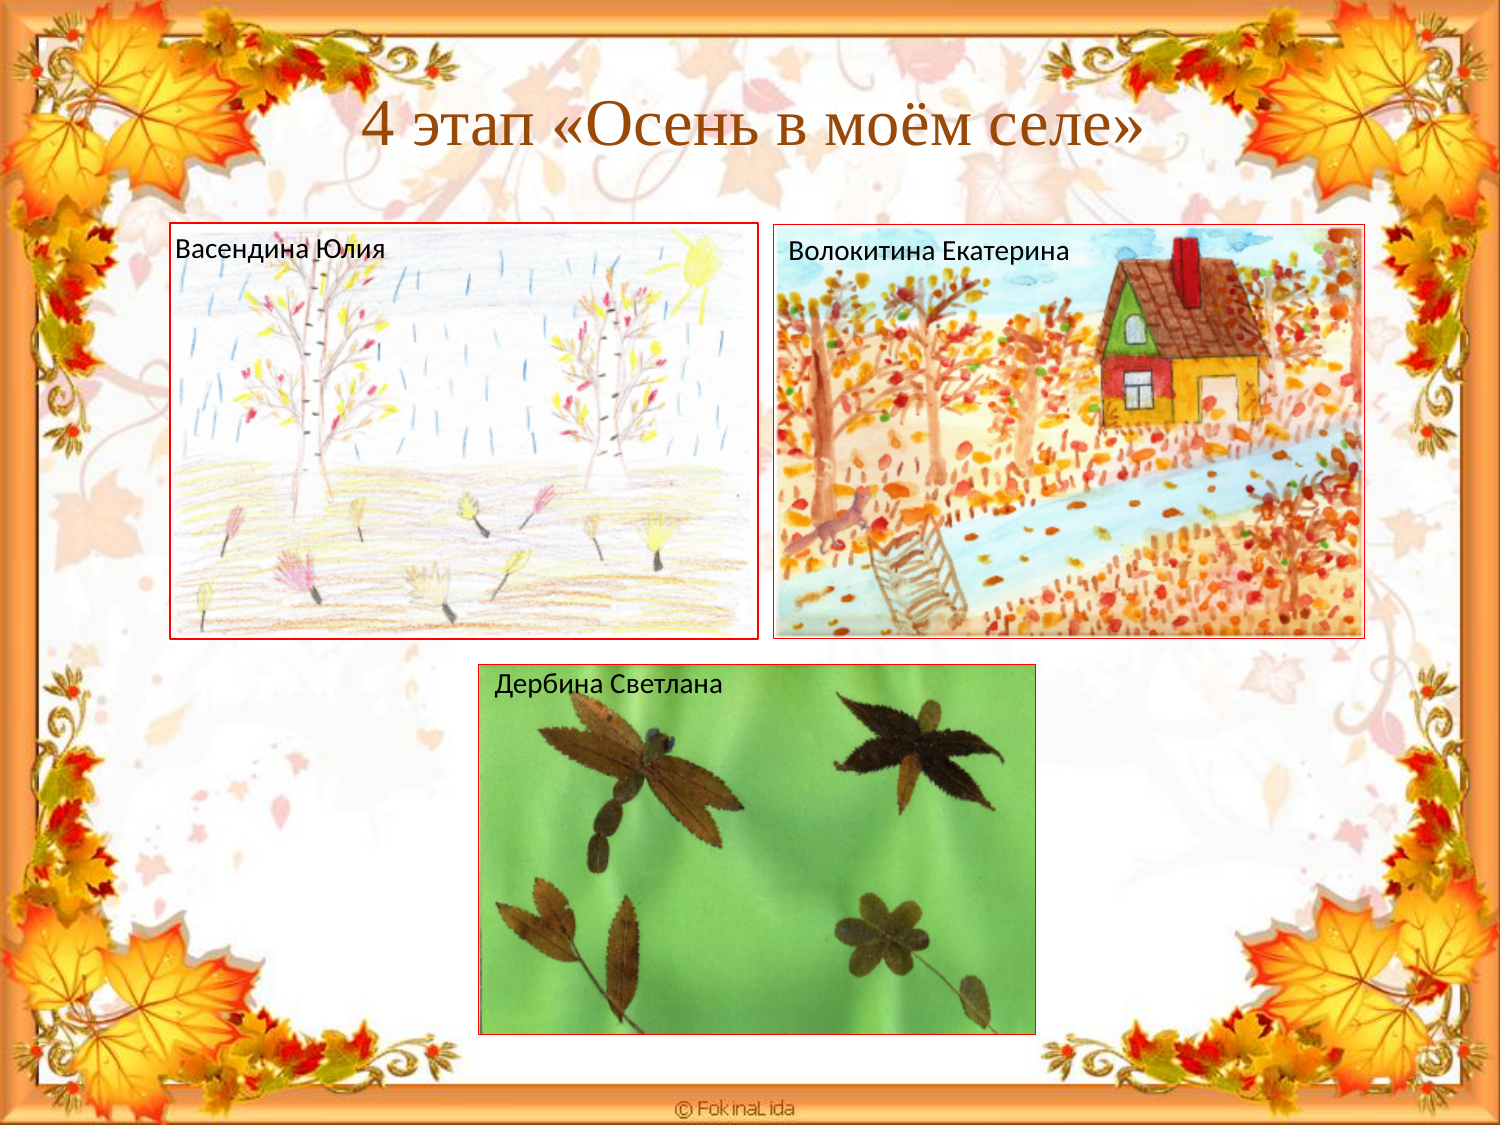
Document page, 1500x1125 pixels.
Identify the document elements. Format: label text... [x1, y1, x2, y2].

text_box 4 этап «Осень в моём селе» [347, 71, 1168, 247]
text_box Васендина Юлия [160, 221, 347, 272]
text_box Волокитина Екатерина [773, 247, 856, 274]
picture [0, 0, 1500, 1125]
text_box Дербина Светлана [479, 656, 566, 707]
